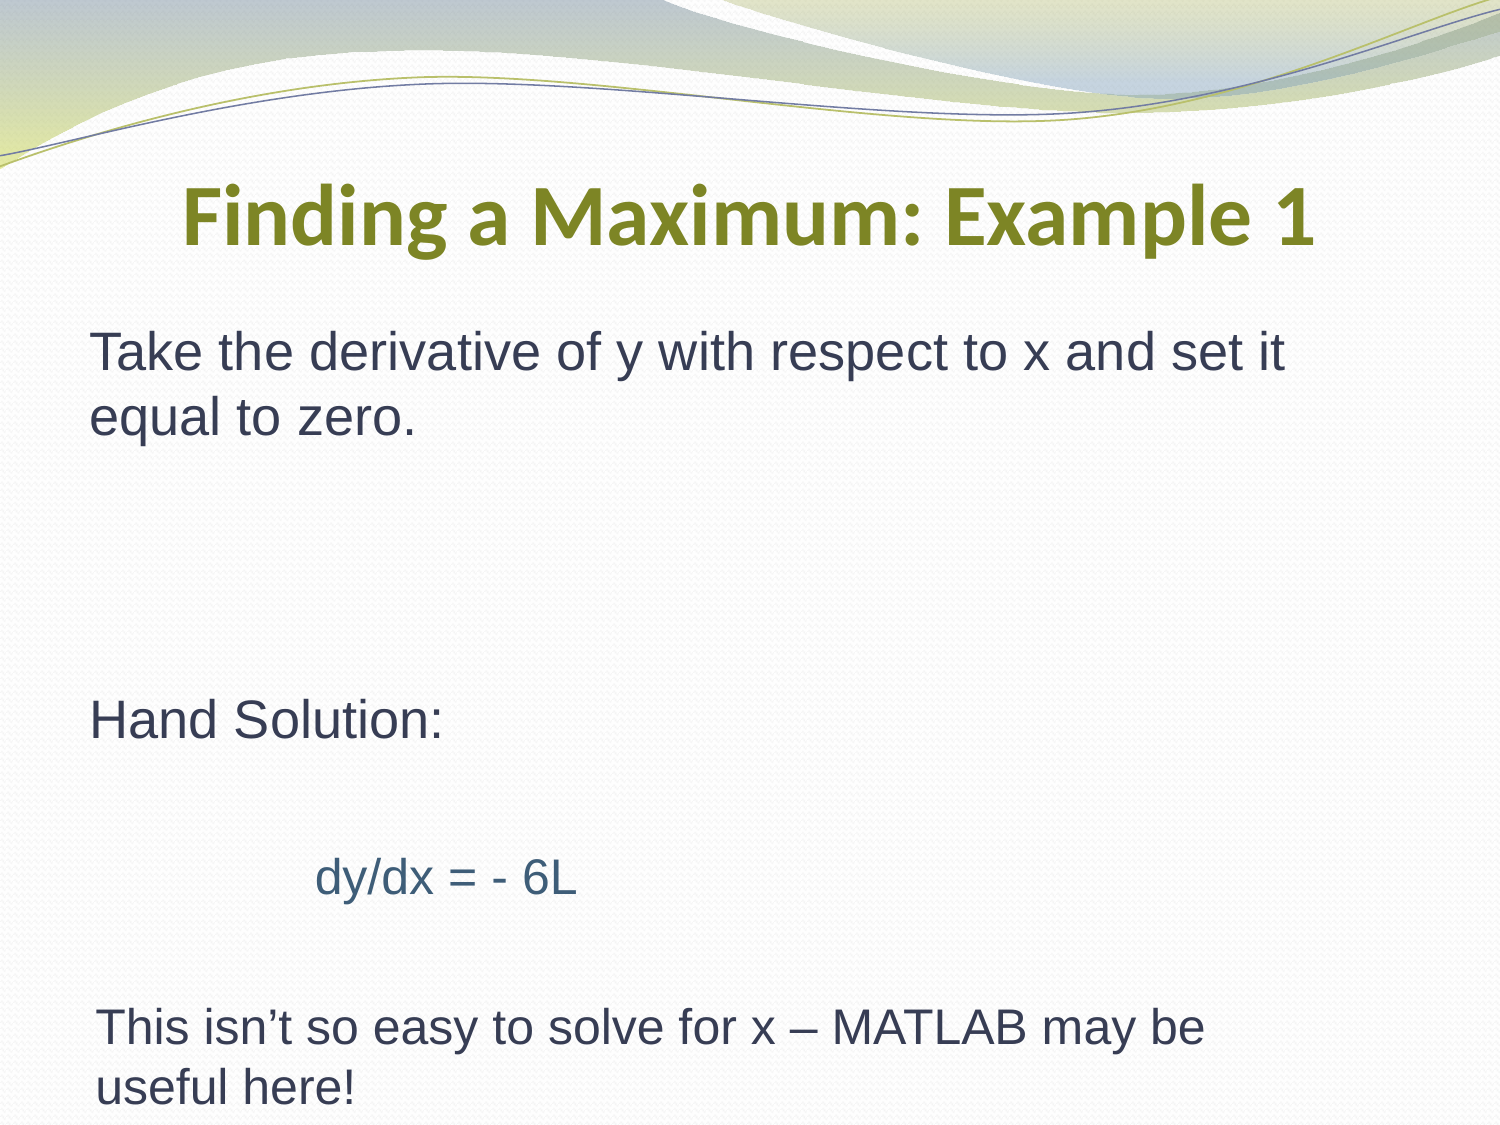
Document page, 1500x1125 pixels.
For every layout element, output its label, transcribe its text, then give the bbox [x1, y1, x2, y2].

text_box This isn’t so easy to solve for x – MATLAB may be useful here! [80, 987, 1269, 1125]
title Finding a Maximum: Example 1 [75, 75, 1425, 263]
